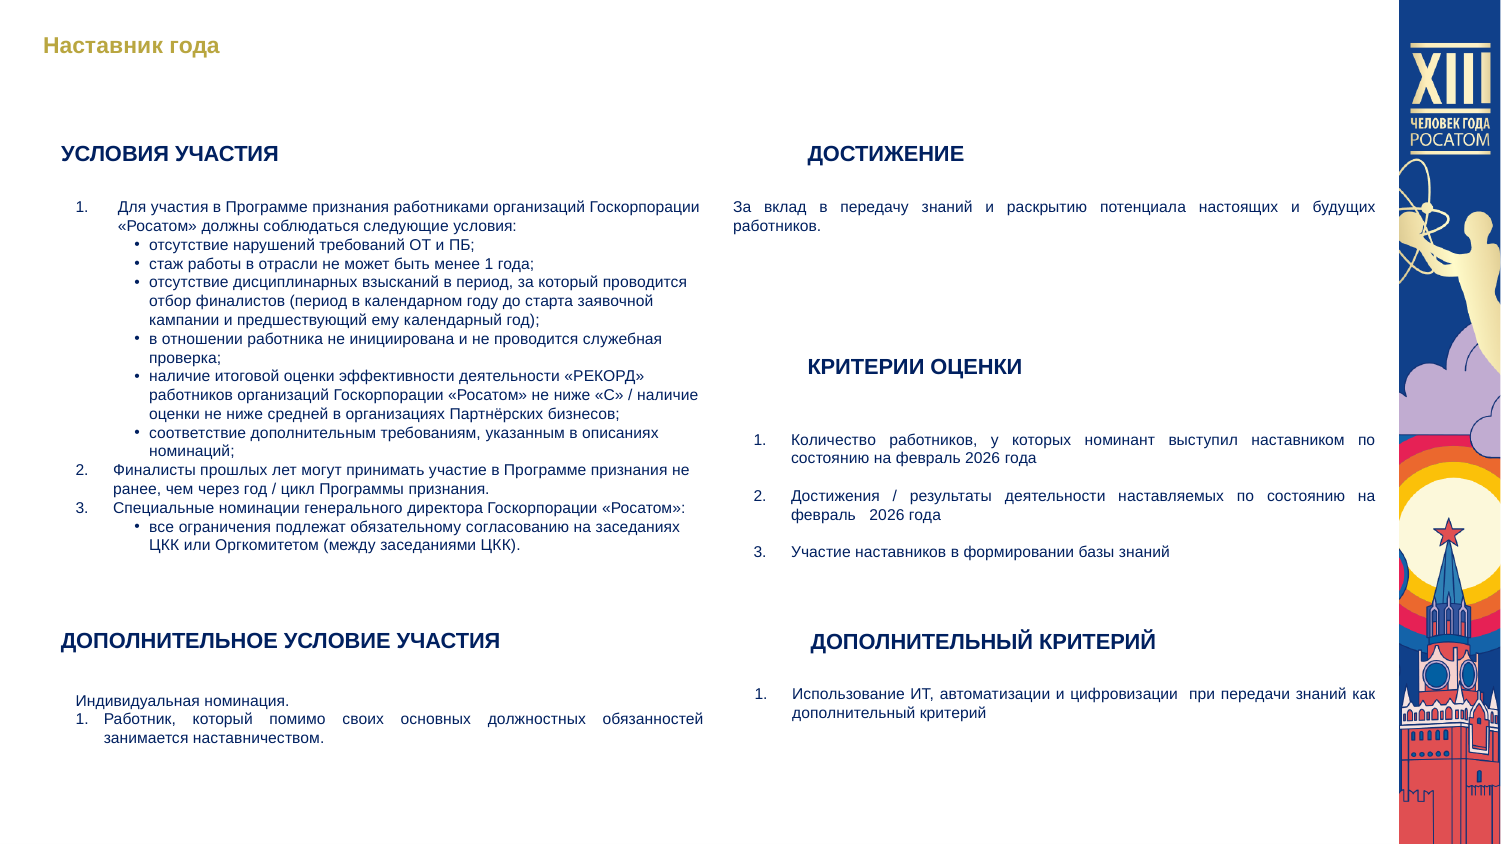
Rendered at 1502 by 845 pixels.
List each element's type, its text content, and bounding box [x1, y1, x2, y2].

text_box ДОПОЛНИТЕЛЬНОЕ УСЛОВИЕ УЧАСТИЯ [60, 613, 652, 656]
text_box УСЛОВИЯ УЧАСТИЯ [60, 126, 411, 169]
text_box ДОПОЛНИТЕЛЬНЫЙ КРИТЕРИЙ [810, 614, 1303, 673]
text_box Для участия в Программе признания работниками организаций Госкорпорации «Росатом» должны соблюдаться следующие условия: отсутствие нарушений требований ОТ и ПБ; стаж работы в отрасли не может быть менее 1 года; отсутствие дисциплинарных взысканий в период, за который проводится отбор финалистов (период в календарном году до старта заявочной кампании и предшествующий ему календарный год); в отношении работника не инициирована и не проводится служебная проверка; наличие итоговой оценки эффективности деятельности «РЕКОРД» работников организаций Госкорпорации «Росатом» не ниже «С» / наличие оценки не ниже средней в организациях Партнёрских бизнесов; соответствие дополнительным требованиям, указанным в описаниях номинаций; Финалисты прошлых лет могут принимать участие в Программе признания не ранее, чем через год / цикл Программы признания. Специальные номинации генерального директора Госкорпорации «Росатом»: все ограничения подлежат обязательному согласованию на заседаниях ЦКК или Оргкомитетом (между заседаниями ЦКК). [60, 189, 727, 562]
picture [0, 0, 1501, 844]
text_box За вклад в передачу знаний и раскрытию потенциала настоящих и будущих работников. [718, 189, 1391, 243]
text_box Индивидуальная номинация. Работник, который помимо своих основных должностных обязанностей занимается наставничеством. [60, 682, 719, 754]
text_box Наставник года [28, 23, 1402, 66]
text_box ДОСТИЖЕНИЕ [807, 126, 1158, 168]
text_box Количество работников, у которых номинант выступил наставником по состоянию на февраль 2026 года Достижения / результаты деятельности наставляемых по состоянию на февраль 2026 года Участие наставников в формировании базы знаний [738, 422, 1390, 569]
text_box Использование ИТ, автоматизации и цифровизации при передачи знаний как дополнительный критерий [739, 676, 1391, 767]
text_box КРИТЕРИИ ОЦЕНКИ [807, 339, 1158, 381]
